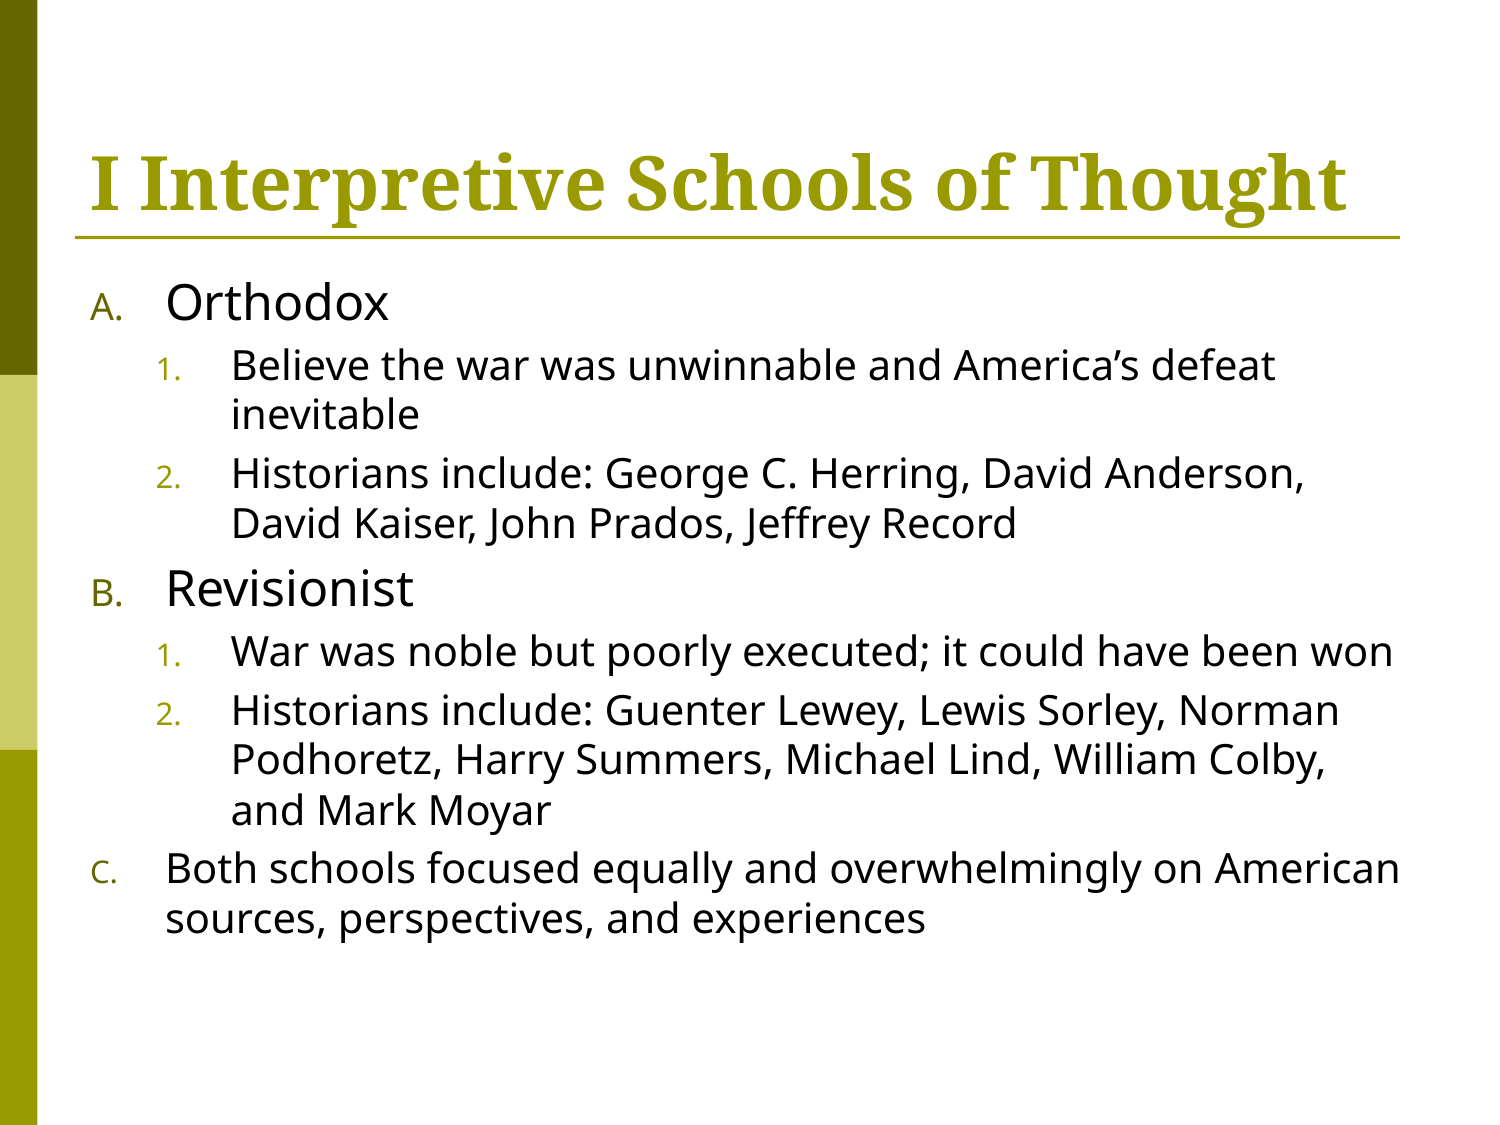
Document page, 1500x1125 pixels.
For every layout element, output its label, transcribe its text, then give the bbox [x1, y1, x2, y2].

list Orthodox Believe the war was unwinnable and America’s defeat inevitable Historians include: George C. Herring, David Anderson, David Kaiser, John Prados, Jeffrey Record Revisionist War was noble but poorly executed; it could have been won Historians include: Guenter Lewey, Lewis Sorley, Norman Podhoretz, Harry Summers, Michael Lind, William Colby, and Mark Moyar Both schools focused equally and overwhelmingly on American sources, perspectives, and experiences [74, 262, 1426, 1006]
title I Interpretive Schools of Thought [74, 45, 1426, 233]
